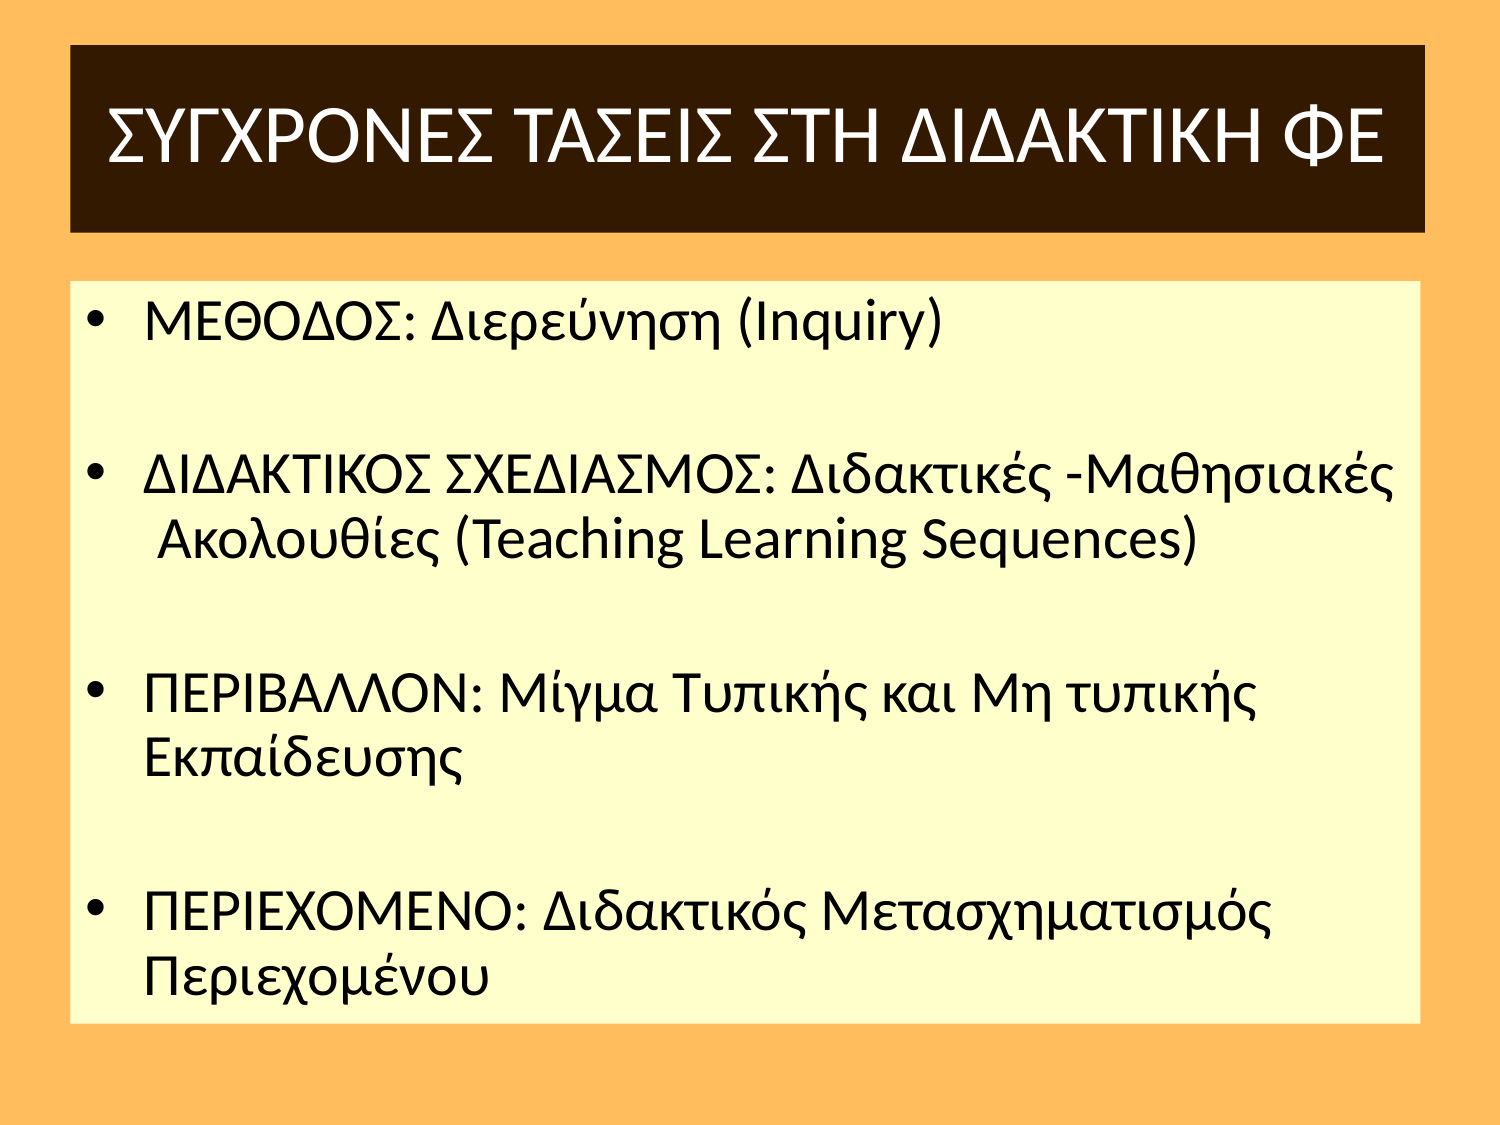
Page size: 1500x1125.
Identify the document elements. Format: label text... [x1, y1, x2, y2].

title ΣΥΓΧΡΟΝΕΣ ΤΑΣΕΙΣ ΣΤΗ ΔΙΔΑΚΤΙΚΗ ΦΕ [70, 45, 1425, 233]
list ΜΕΘΟΔΟΣ: Διερεύνηση (Inquiry) ΔΙΔΑΚΤΙΚΟΣ ΣΧΕΔΙΑΣΜΟΣ: Διδακτικές -Μαθησιακές Ακολουθίες (Teaching Learning Sequences) ΠΕΡΙΒΑΛΛΟΝ: Μίγμα Τυπικής και Μη τυπικής Εκπαίδευσης ΠΕΡΙΕΧΟΜΕΝΟ: Διδακτικός Μετασχηματισμός Περιεχομένου [70, 281, 1421, 1024]
